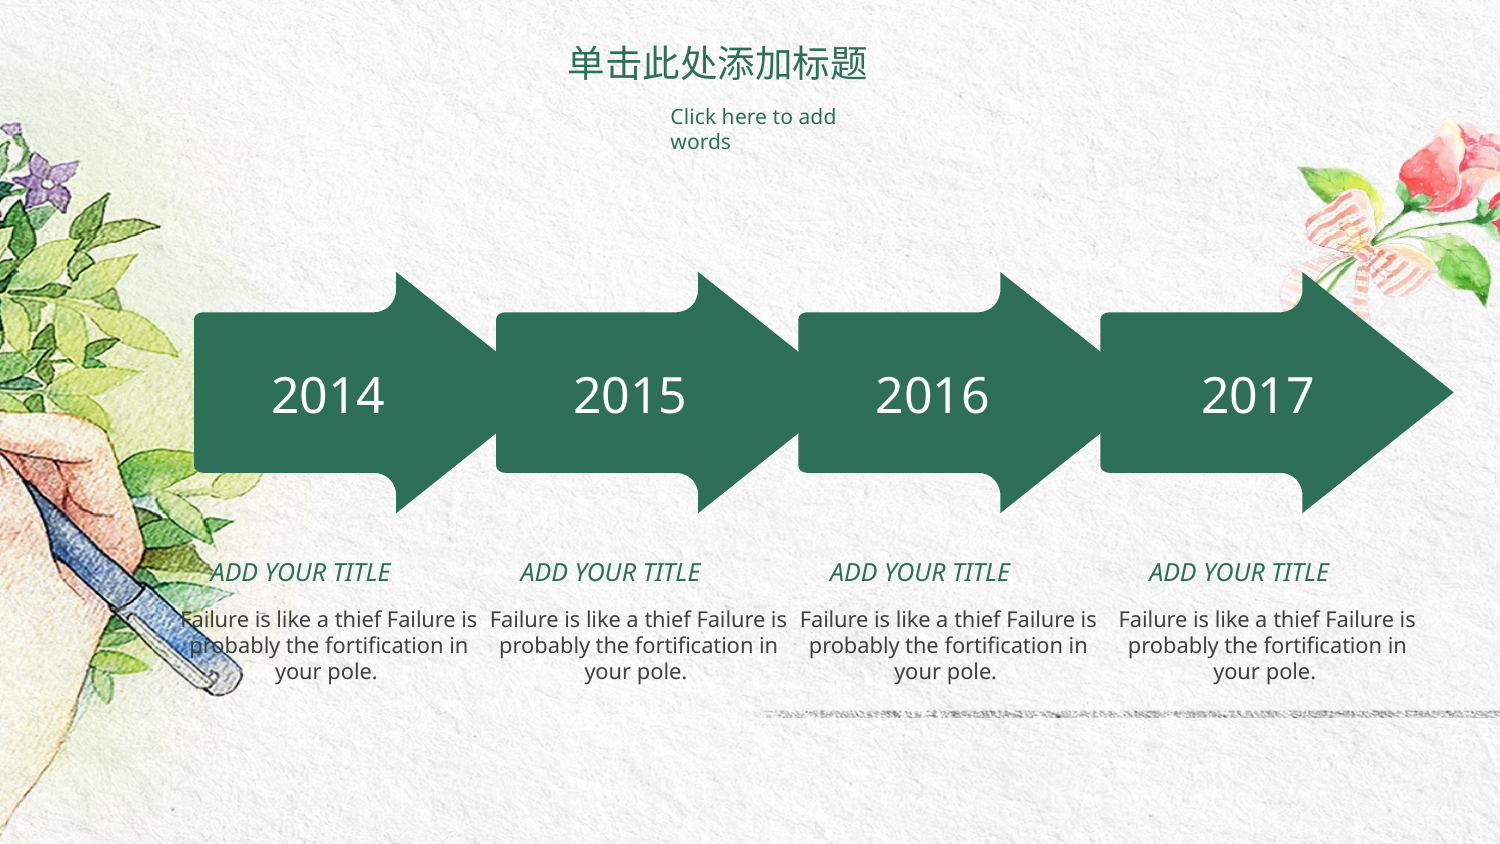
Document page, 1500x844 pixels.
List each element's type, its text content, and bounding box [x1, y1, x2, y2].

picture [0, 0, 1500, 844]
text_box Failure is like a thief Failure is probably the fortification in your pole. [1100, 597, 1435, 692]
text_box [194, 271, 1454, 514]
text_box ADD YOUR TITLE [196, 549, 462, 595]
text_box Failure is like a thief Failure is probably the fortification in your pole. [161, 597, 471, 692]
text_box Failure is like a thief Failure is probably the fortification in your pole. [781, 597, 1100, 692]
text_box ADD YOUR TITLE [505, 549, 772, 595]
text_box ADD YOUR TITLE [1134, 549, 1401, 595]
text_box Failure is like a thief Failure is probably the fortification in your pole. [471, 597, 781, 692]
text_box ADD YOUR TITLE [815, 549, 1082, 595]
